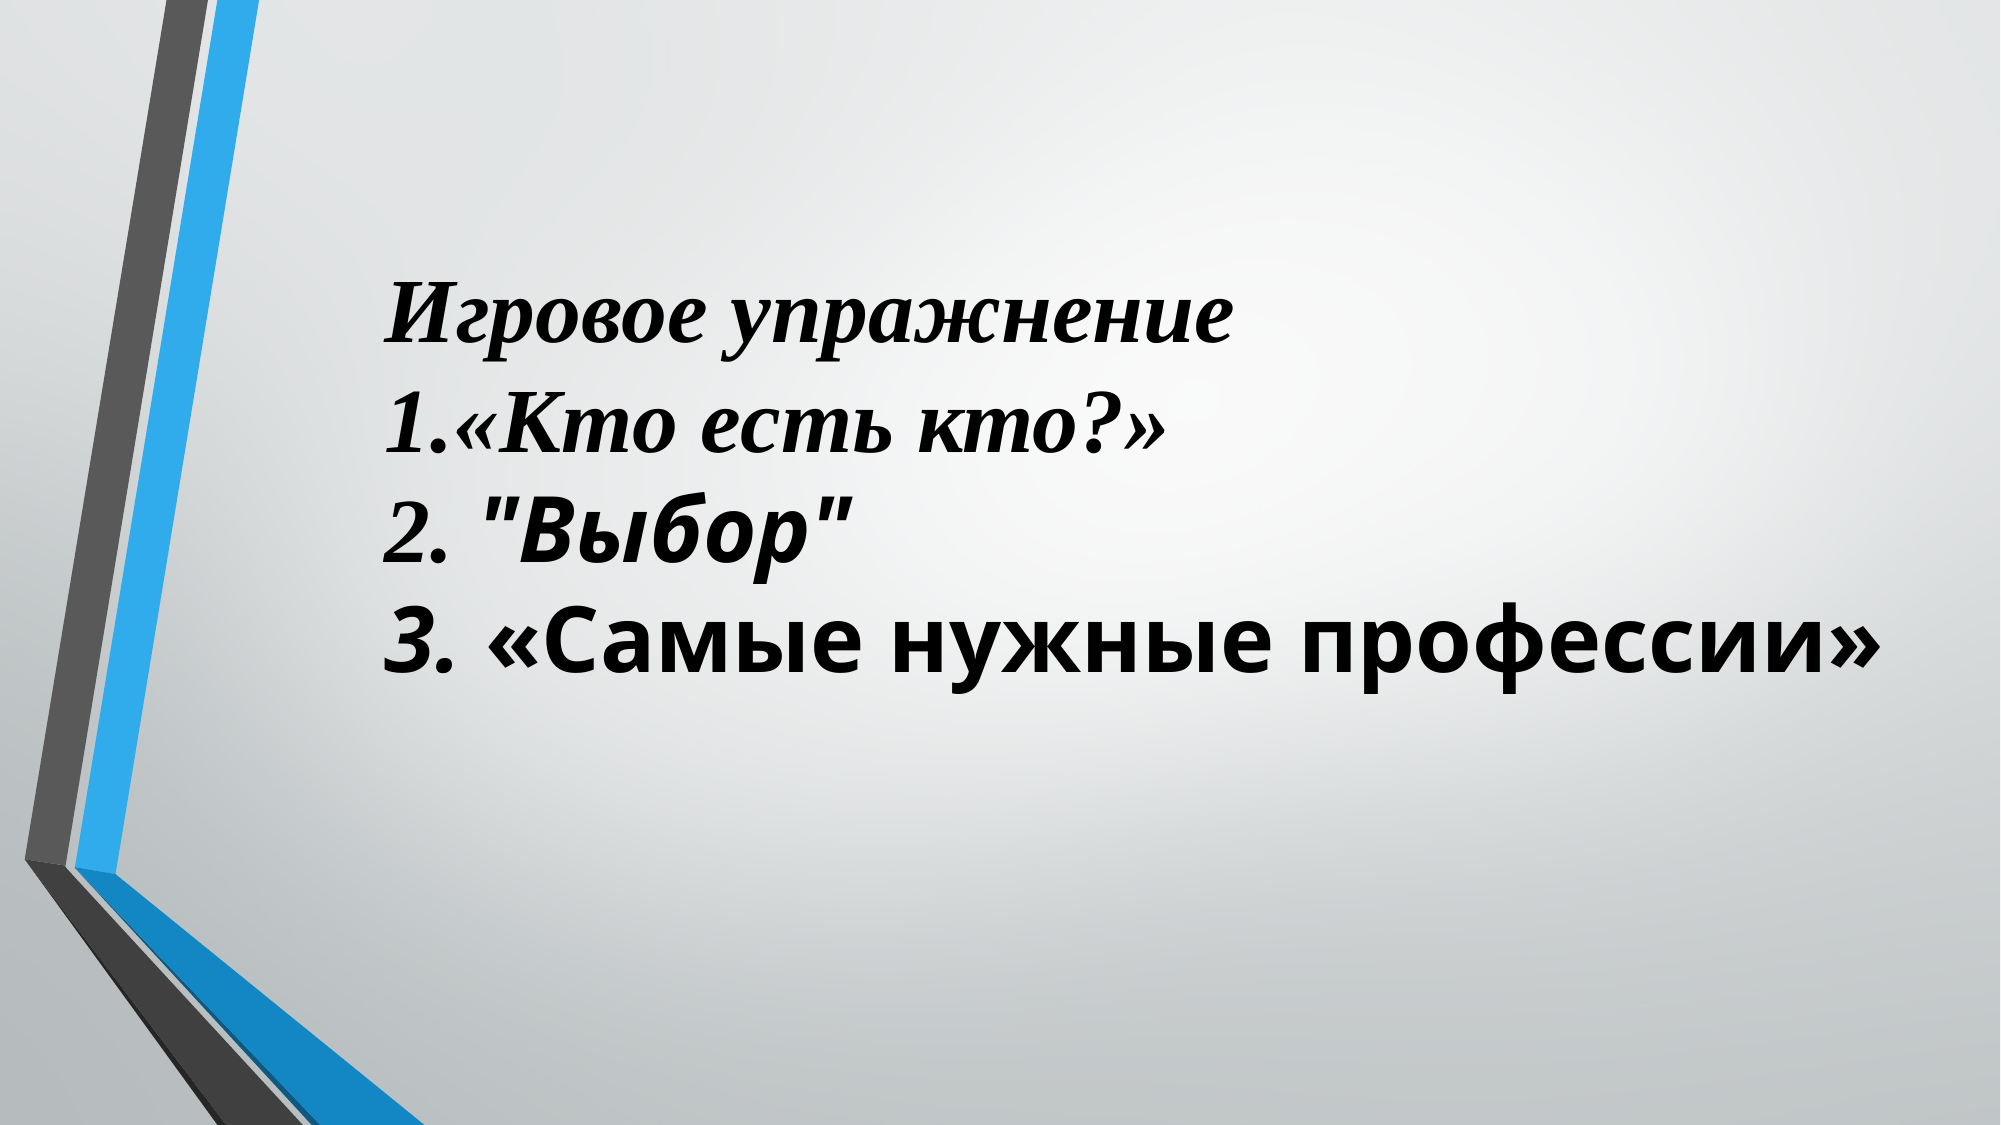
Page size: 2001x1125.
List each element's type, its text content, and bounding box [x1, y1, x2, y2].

text_box Игровое упражнение 1.«Кто есть кто?» 2. "Выбор" 3. «Самые нужные профессии» [369, 243, 2000, 699]
